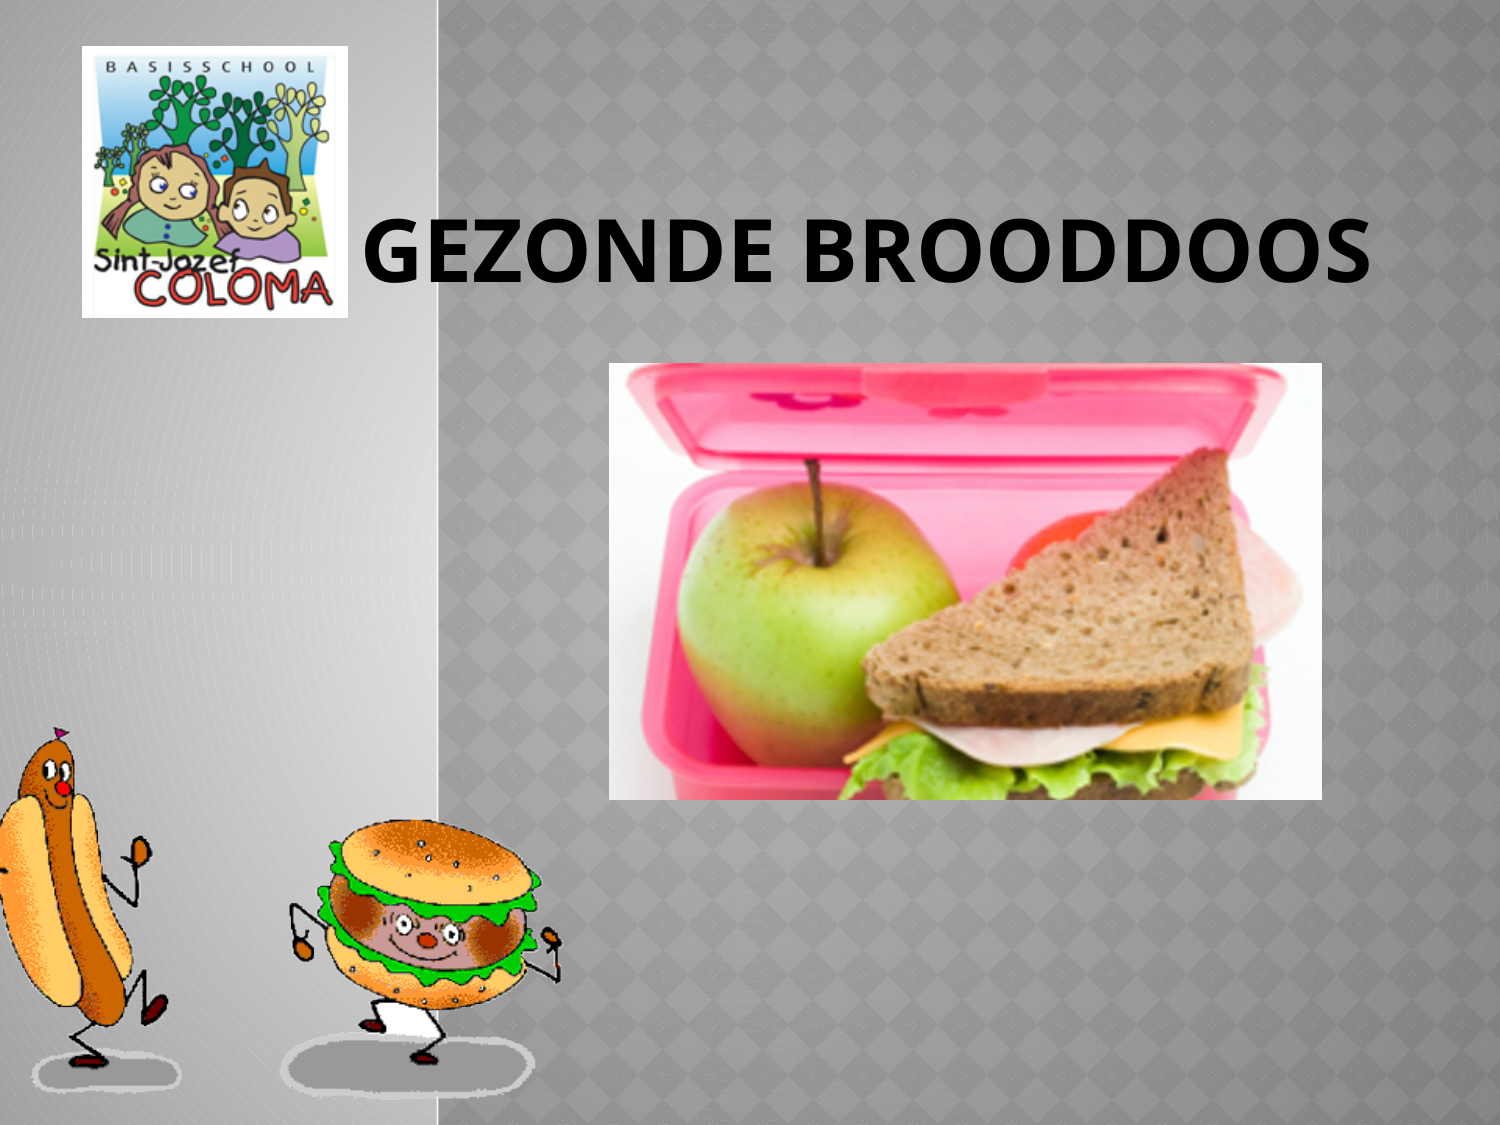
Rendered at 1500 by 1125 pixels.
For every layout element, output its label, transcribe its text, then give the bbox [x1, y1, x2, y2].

picture [0, 694, 579, 1125]
title Gezonde brooddoos [354, 58, 1381, 300]
picture [608, 362, 1322, 800]
picture [81, 46, 348, 318]
